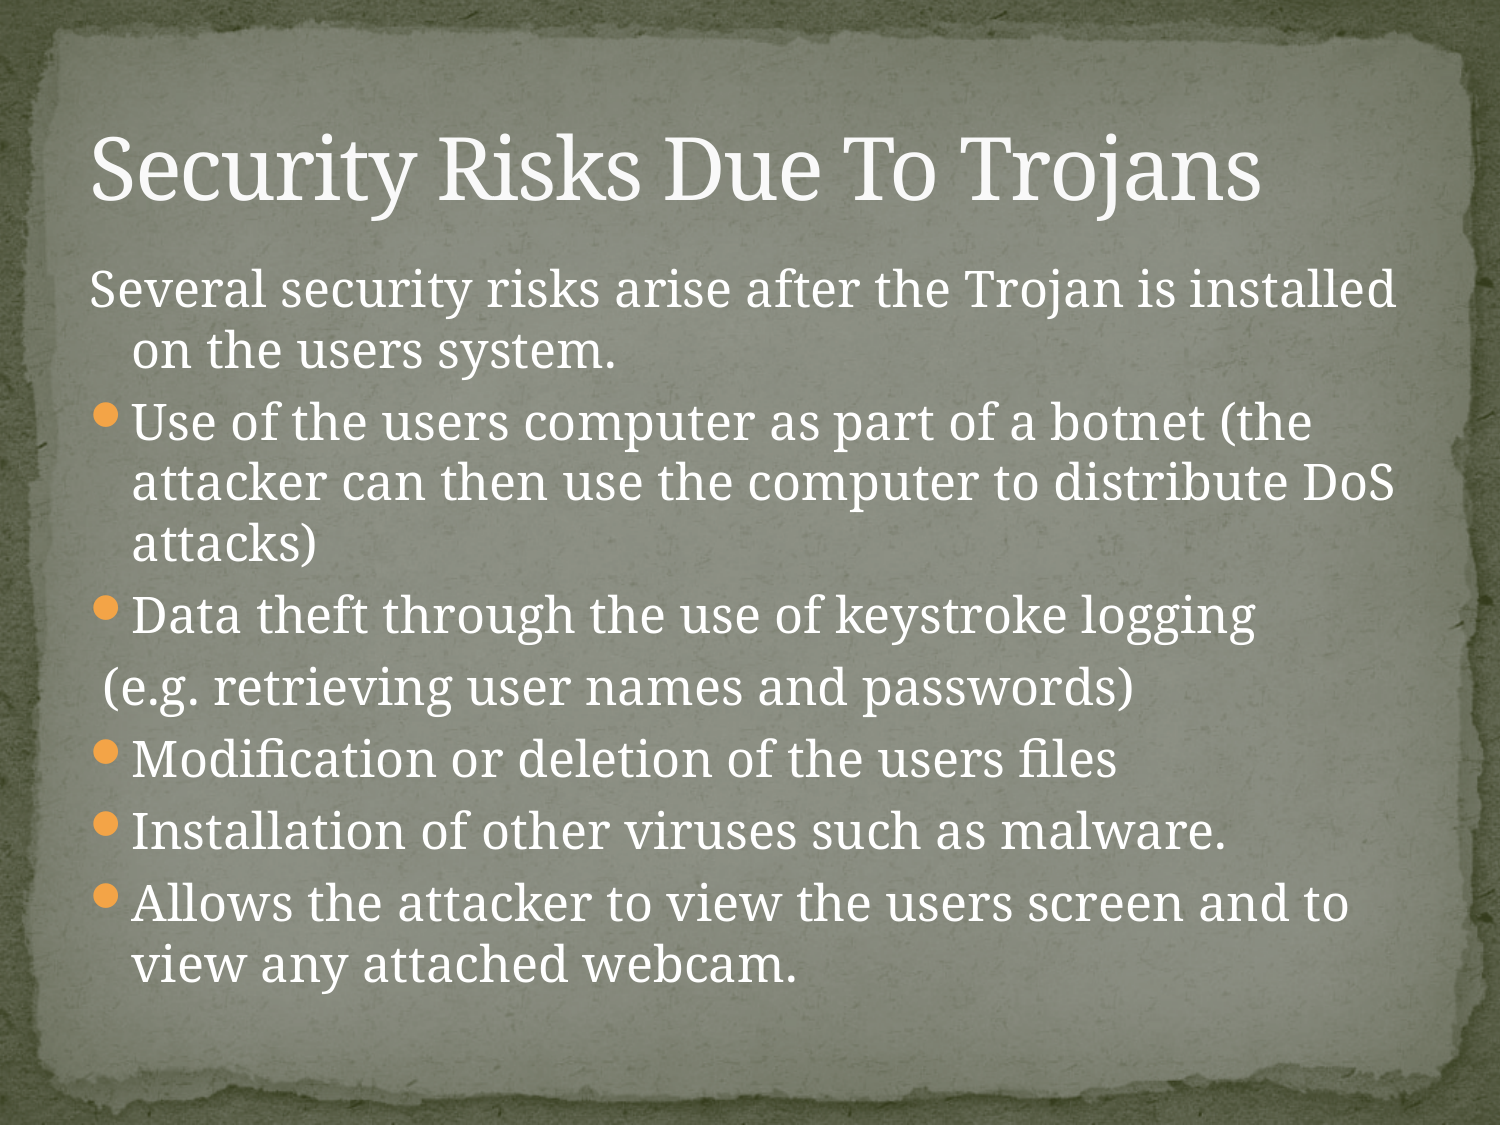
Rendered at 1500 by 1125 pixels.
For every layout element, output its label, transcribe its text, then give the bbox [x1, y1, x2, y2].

title Security Risks Due To Trojans [74, 24, 1425, 225]
list Several security risks arise after the Trojan is installed on the users system. Use of the users computer as part of a botnet (the attacker can then use the computer to distribute DoS attacks) Data theft through the use of keystroke logging (e.g. retrieving user names and passwords) Modification or deletion of the users files Installation of other viruses such as malware. Allows the attacker to view the users screen and to view any attached webcam. [75, 249, 1425, 1000]
